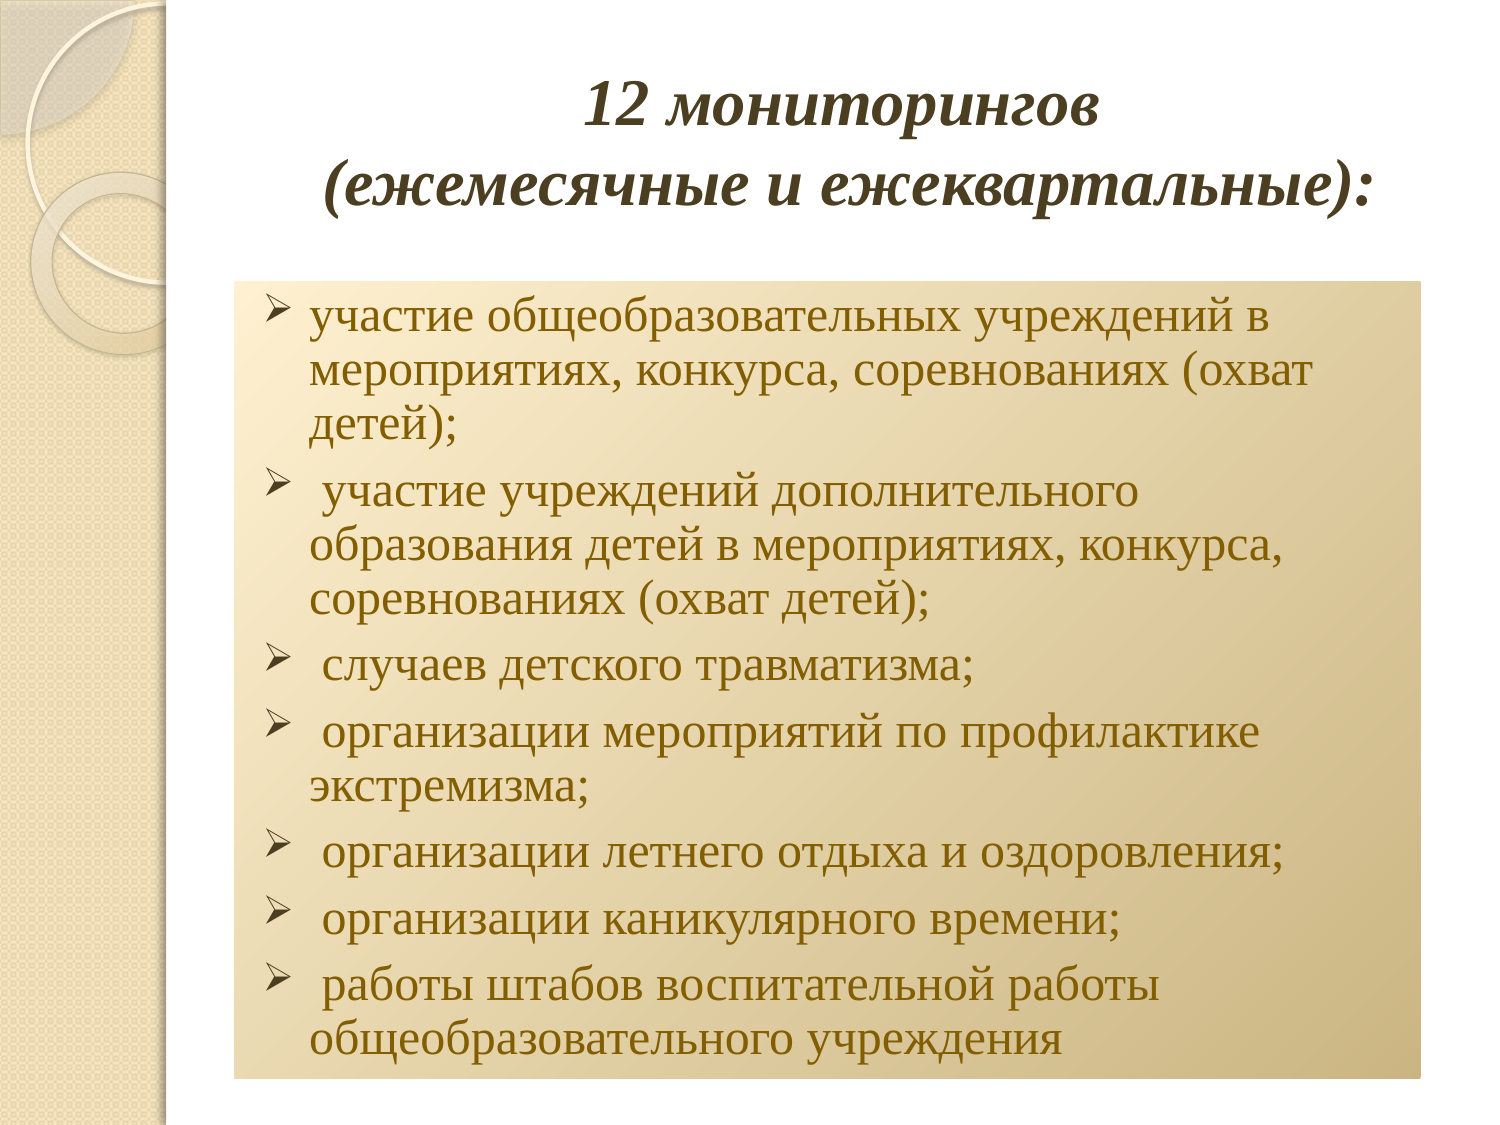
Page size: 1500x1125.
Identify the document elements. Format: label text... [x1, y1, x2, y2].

title 12 мониторингов (ежемесячные и ежеквартальные): [235, 45, 1466, 233]
list участие общеобразовательных учреждений в мероприятиях, конкурса, соревнованиях (охват детей); участие учреждений дополнительного образования детей в мероприятиях, конкурса, соревнованиях (охват детей); случаев детского травматизма; организации мероприятий по профилактике экстремизма; организации летнего отдыха и оздоровления; организации каникулярного времени; работы штабов воспитательной работы общеобразовательного учреждения [234, 281, 1421, 1079]
